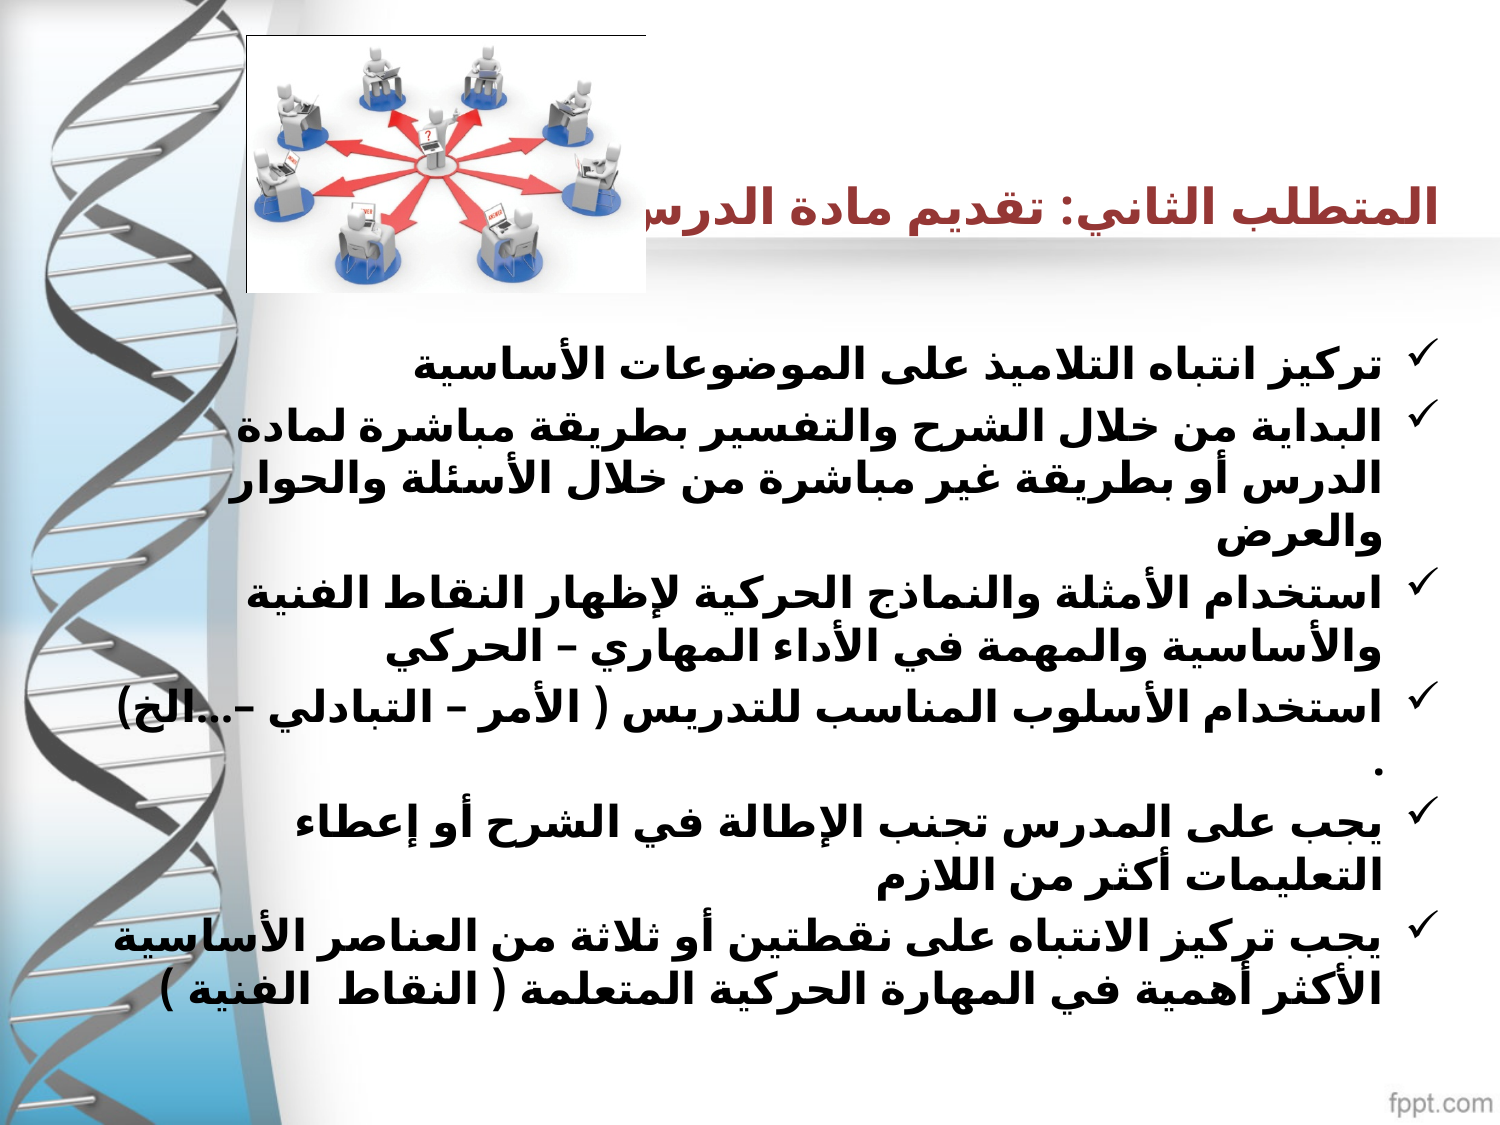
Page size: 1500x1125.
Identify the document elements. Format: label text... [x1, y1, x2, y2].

picture [245, 34, 646, 294]
title المتطلب الثاني: تقديم مادة الدرس [585, 140, 1456, 329]
list تركيز انتباه التلاميذ على الموضوعات الأساسية البداية من خلال الشرح والتفسير بطريقة مباشرة لمادة الدرس أو بطريقة غير مباشرة من خلال الأسئلة والحوار والعرض استخدام الأمثلة والنماذج الحركية لإظهار النقاط الفنية والأساسية والمهمة في الأداء المهاري – الحركي استخدام الأسلوب المناسب للتدريس ( الأمر – التبادلي –...الخ) . يجب على المدرس تجنب الإطالة في الشرح أو إعطاء التعليمات أكثر من اللازم يجب تركيز الانتباه على نقطتين أو ثلاثة من العناصر الأساسية الأكثر أهمية في المهارة الحركية المتعلمة ( النقاط الفنية ) [93, 328, 1444, 1071]
